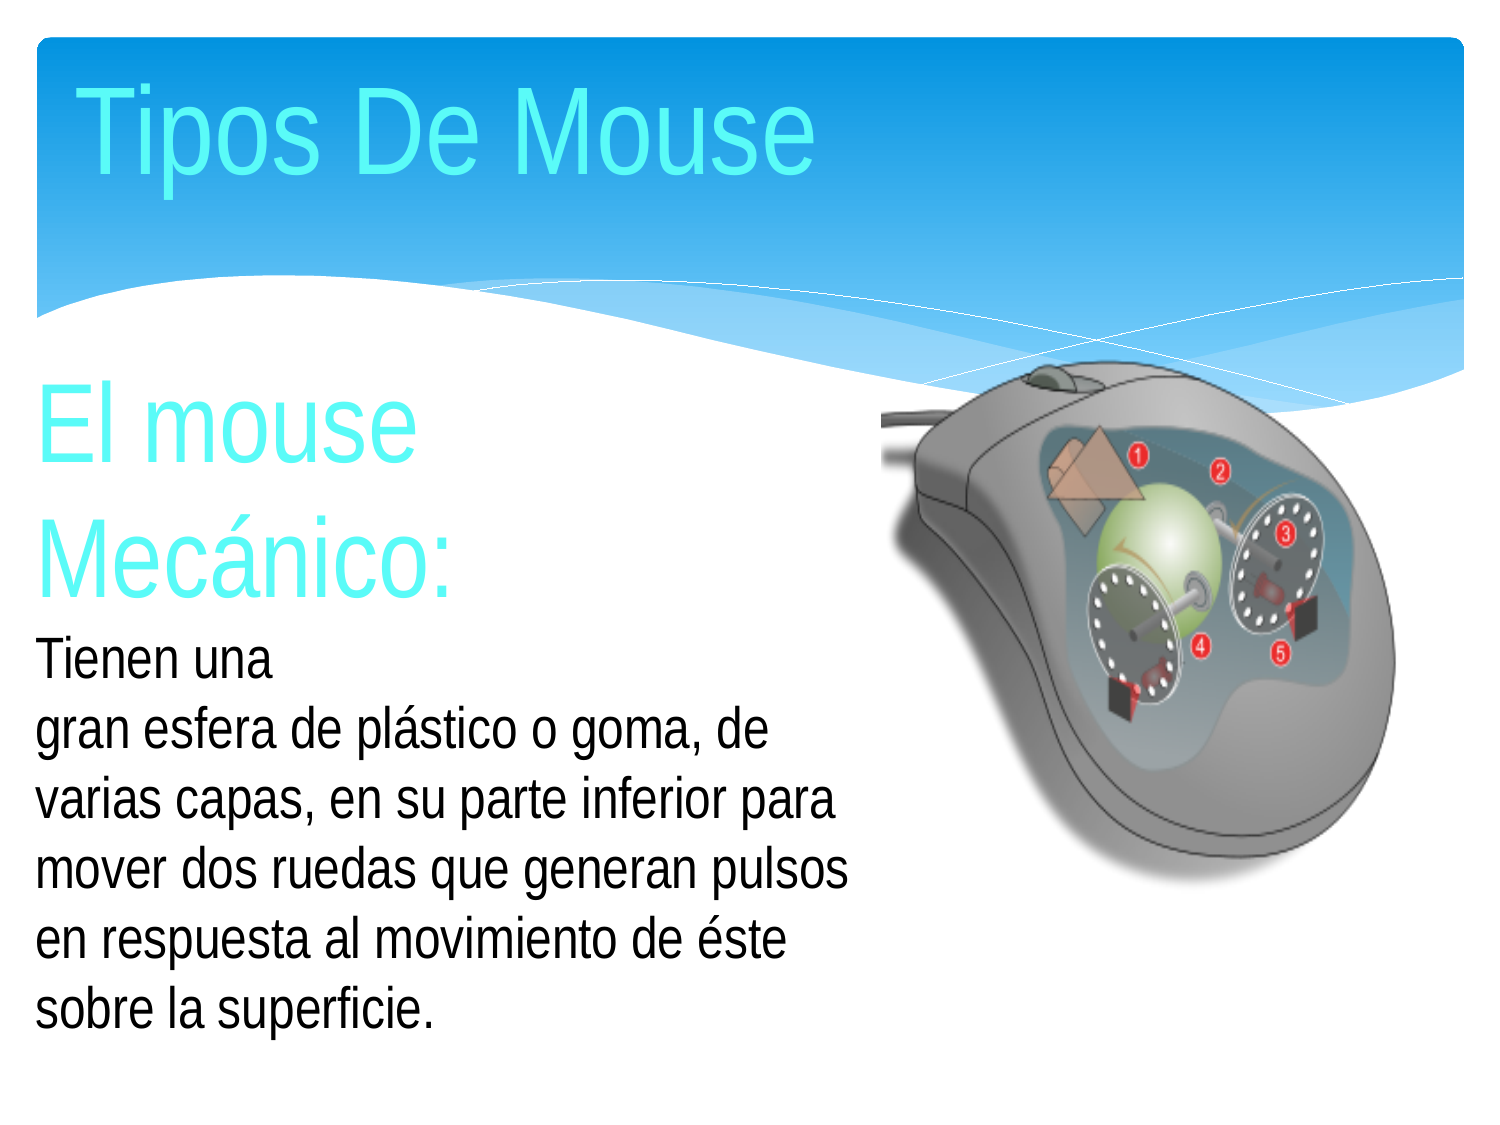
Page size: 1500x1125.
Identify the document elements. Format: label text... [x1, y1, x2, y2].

text_box Tipos De Mouse El mouse Mecánico: Tienen una gran esfera de plástico o goma, de varias capas, en su parte inferior para mover dos ruedas que generan pulsos en respuesta al movimiento de éste sobre la superficie. [20, 42, 873, 1125]
picture [881, 349, 1412, 894]
